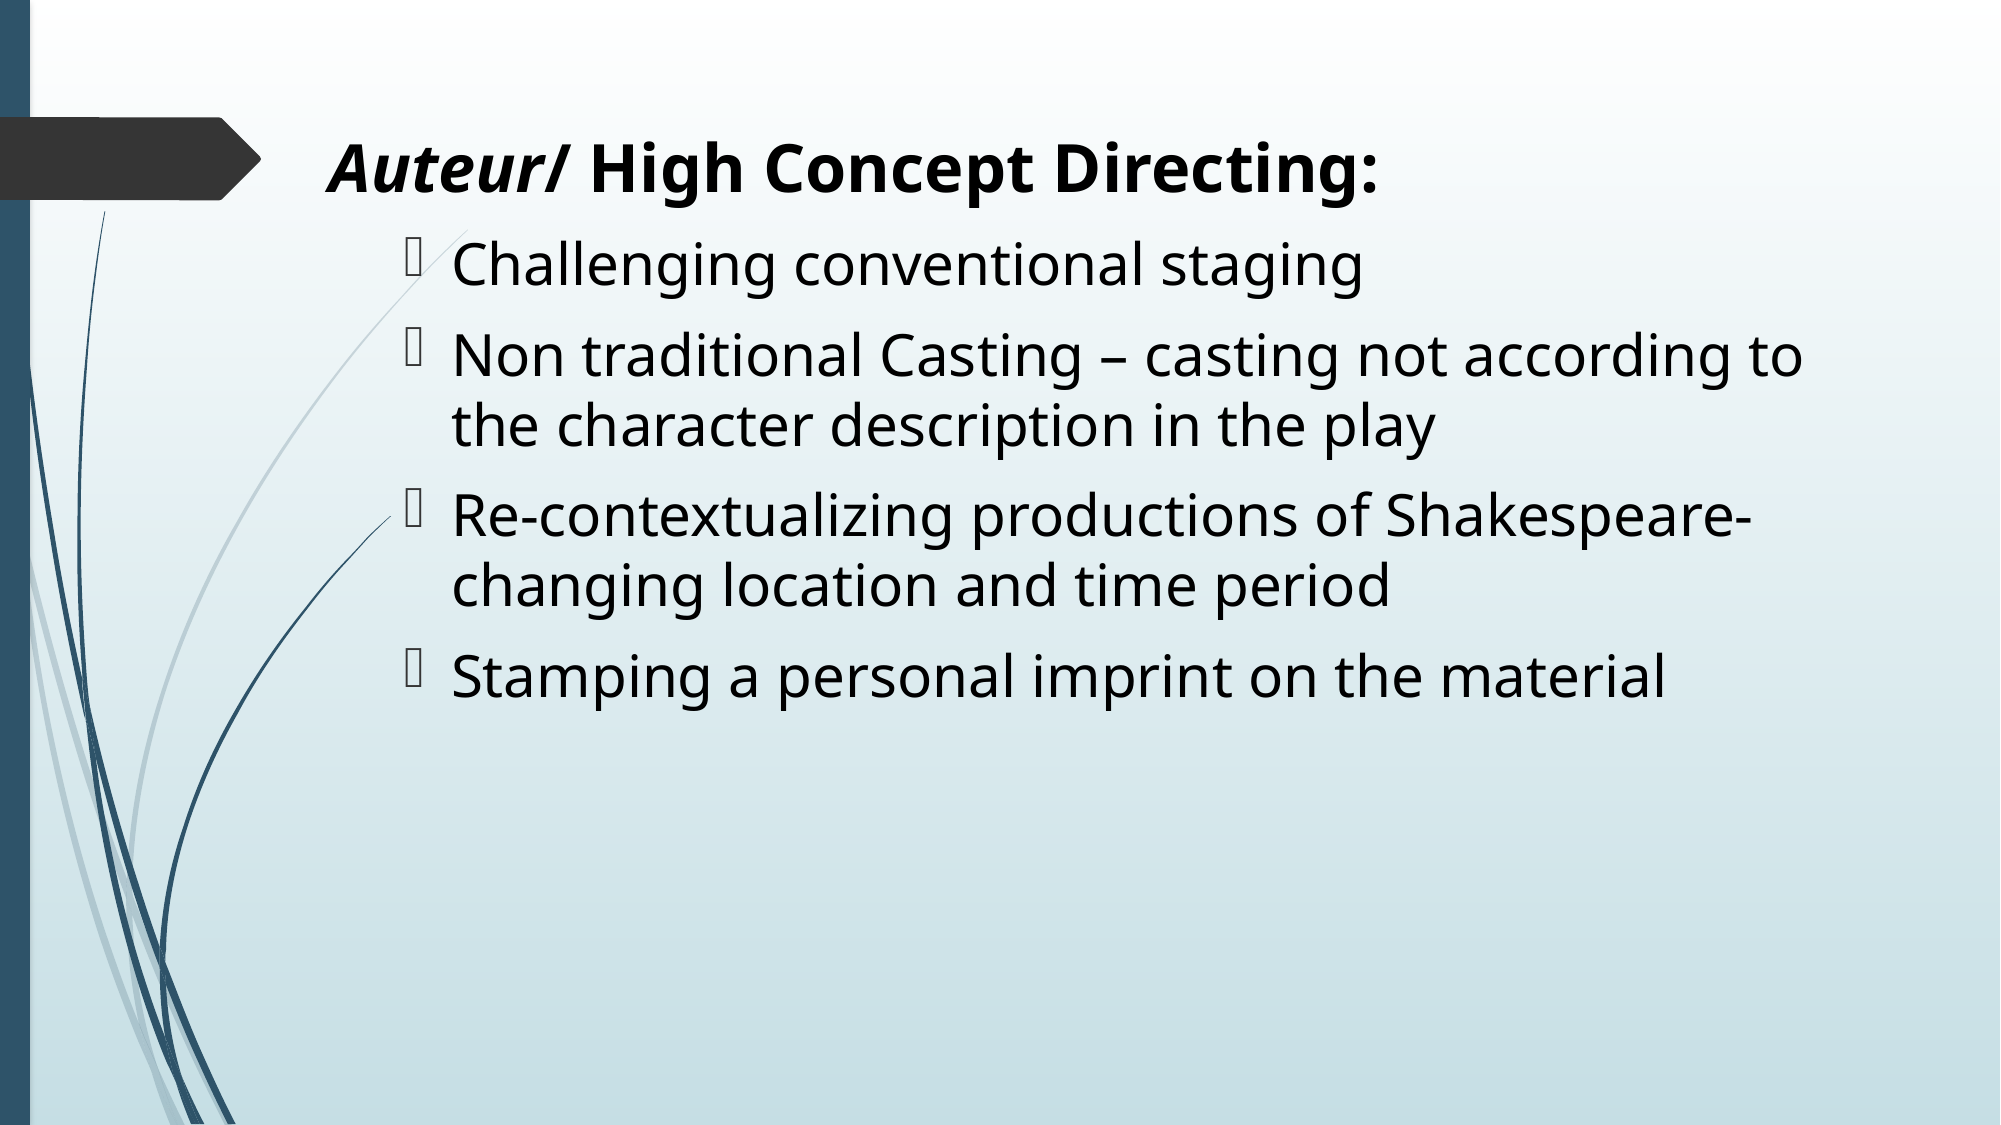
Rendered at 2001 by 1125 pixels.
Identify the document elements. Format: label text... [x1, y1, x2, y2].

list Auteur/ High Concept Directing: Challenging conventional staging Non traditional Casting – casting not according to the character description in the play Re-contextualizing productions of Shakespeare- changing location and time period Stamping a personal imprint on the material [314, 118, 1856, 975]
